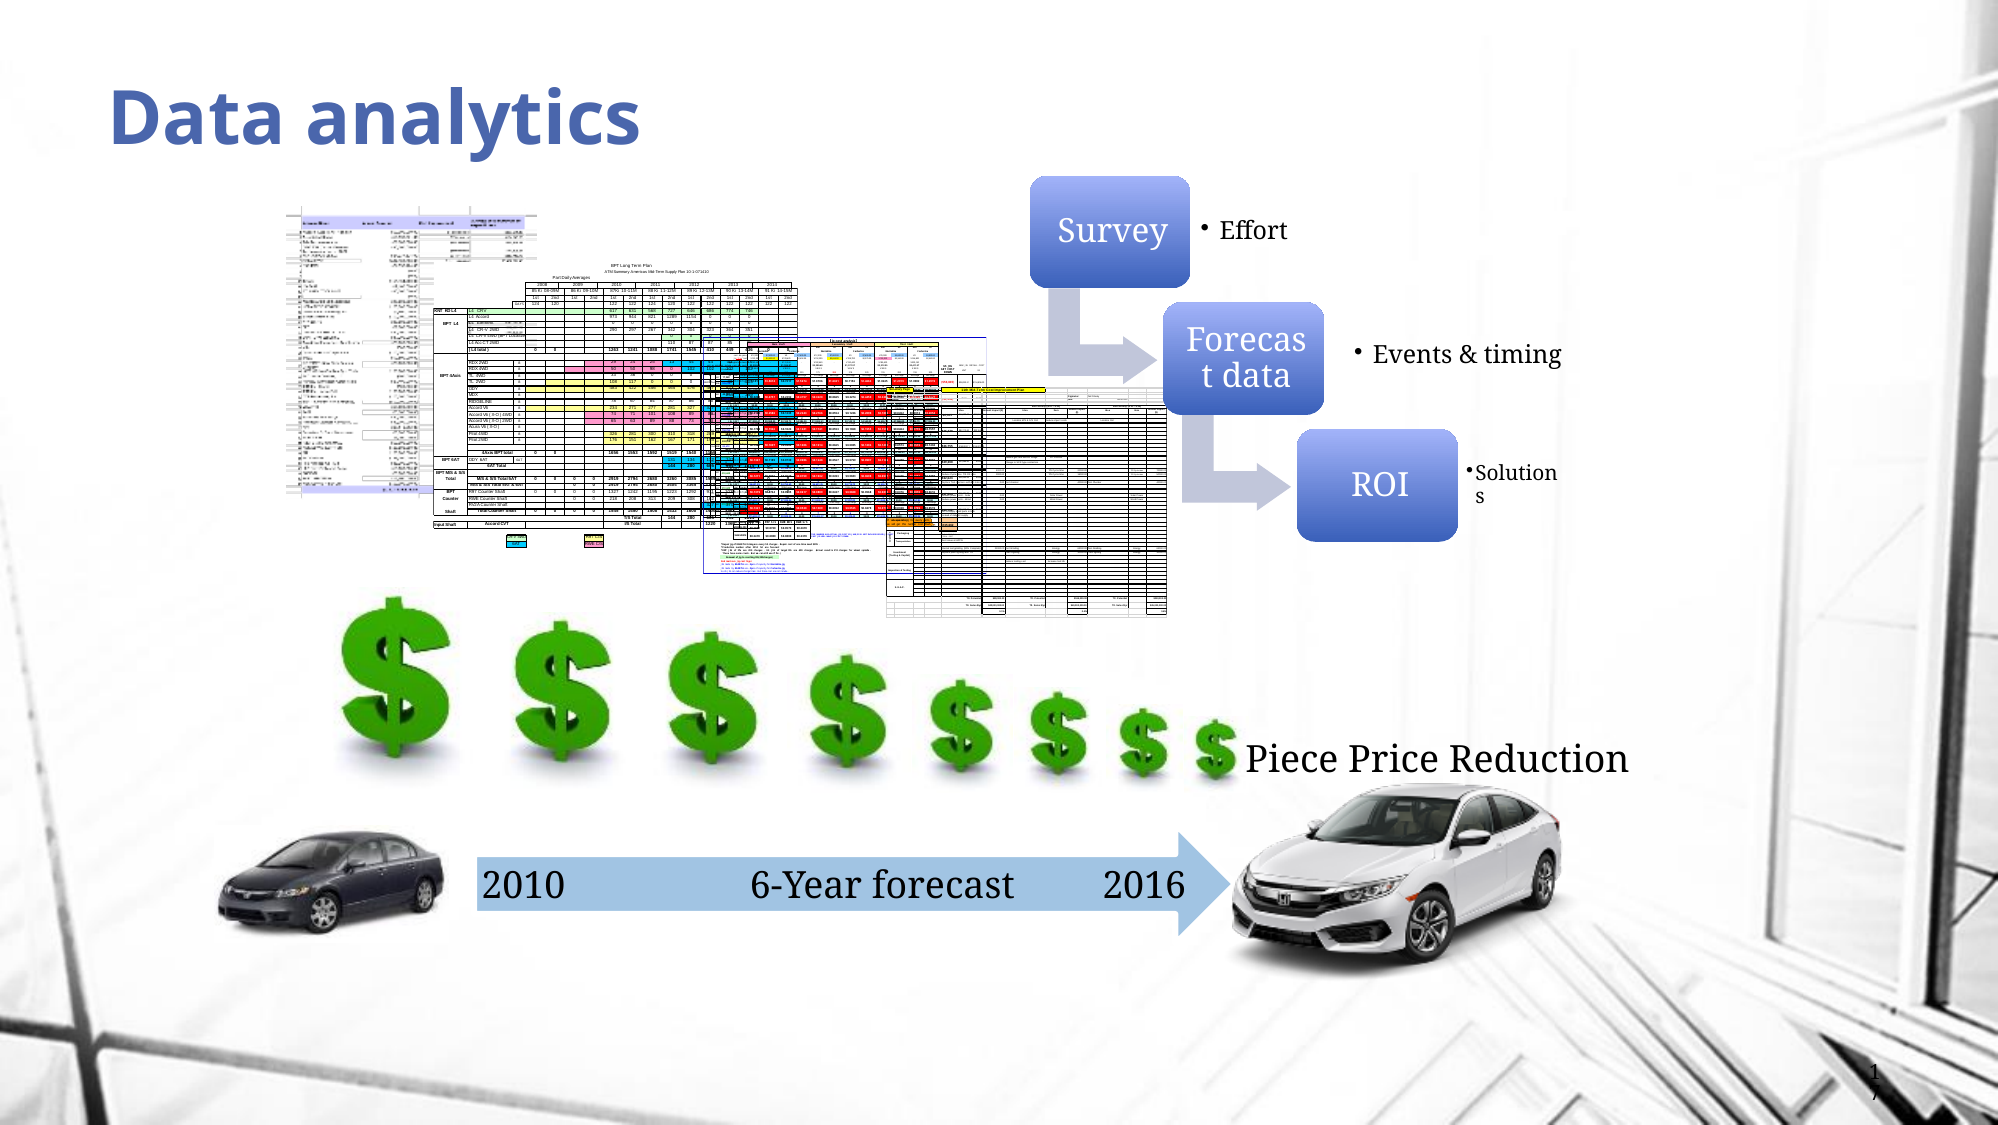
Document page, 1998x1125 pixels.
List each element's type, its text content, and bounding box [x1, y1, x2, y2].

slide_number 17 [1861, 1053, 1900, 1092]
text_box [962, 173, 1643, 545]
title Data analytics [99, 0, 1899, 168]
text_box Piece Price Reduction [1250, 727, 1638, 788]
text_box 2010 6-Year forecast 2016 [470, 821, 1191, 947]
picture [0, 0, 1998, 1125]
